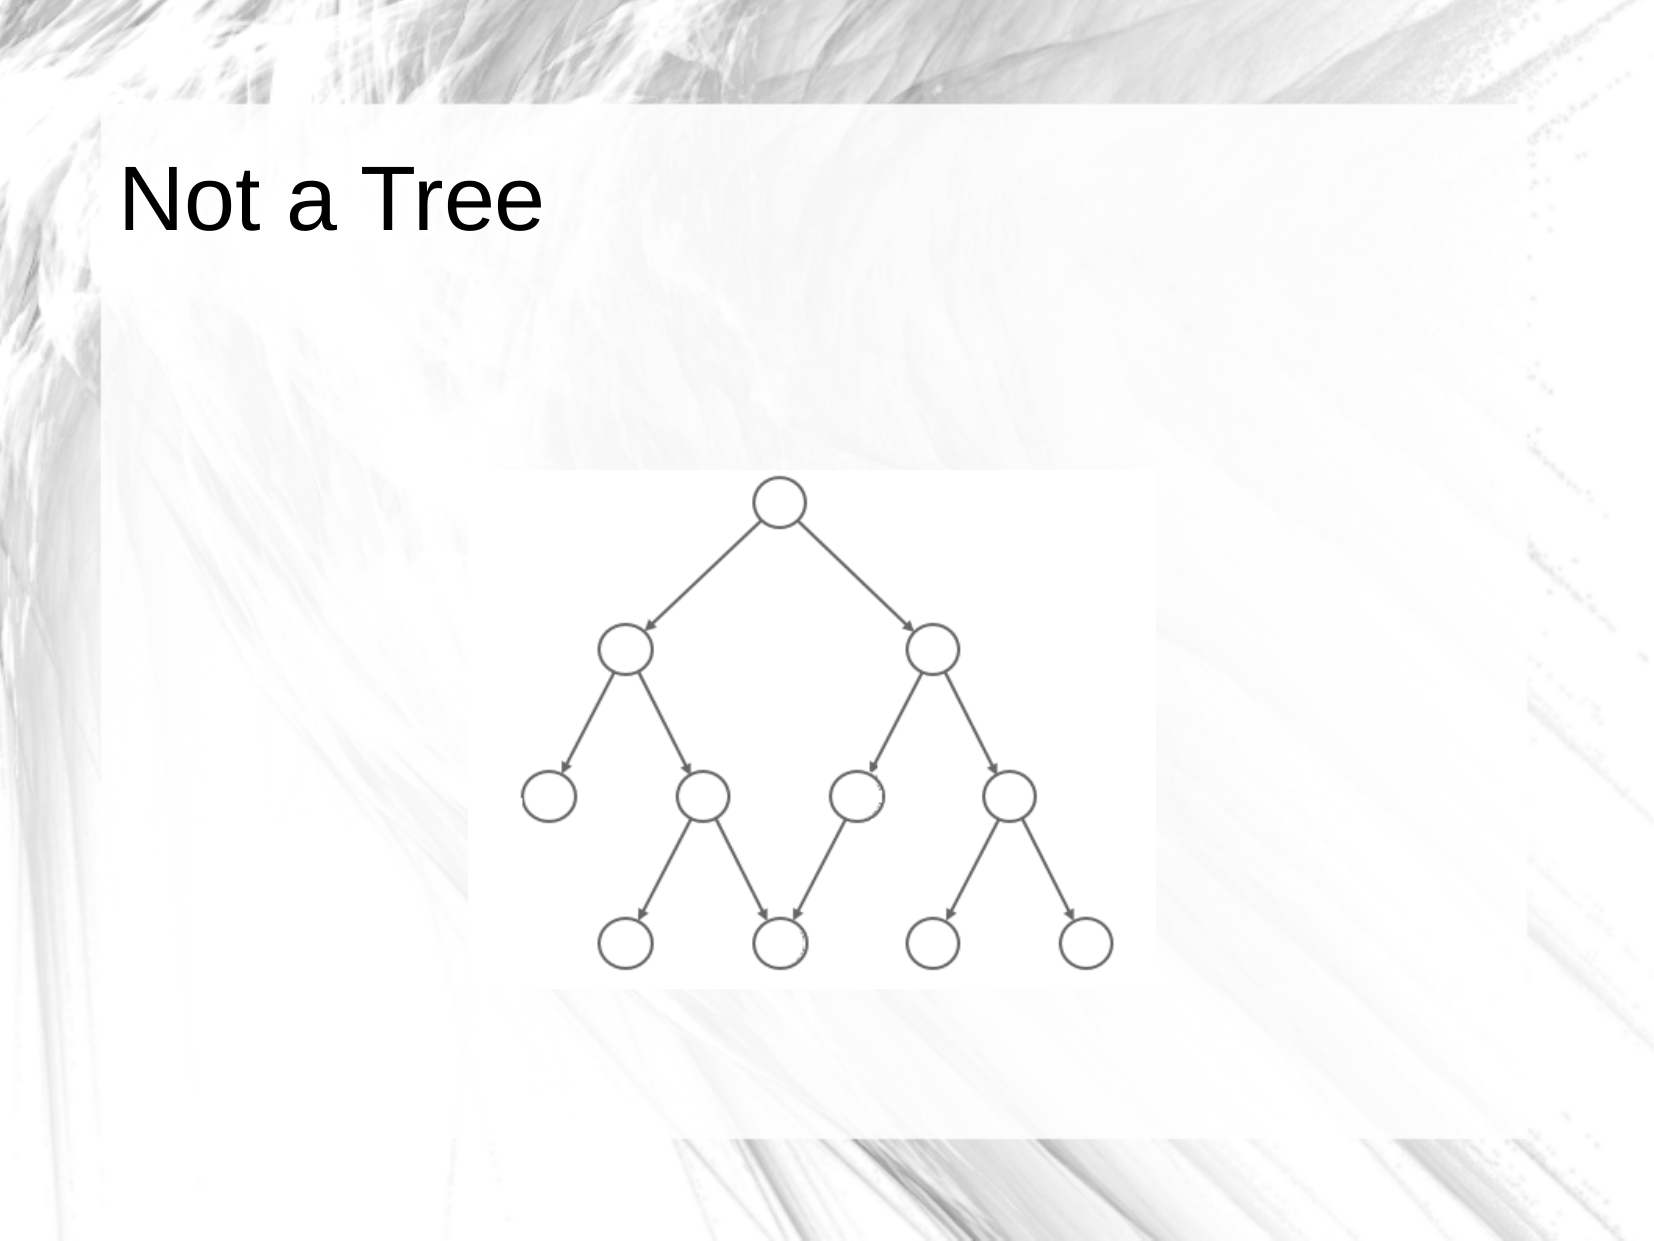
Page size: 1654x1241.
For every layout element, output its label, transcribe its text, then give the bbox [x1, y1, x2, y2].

picture [0, 0, 1654, 1241]
title Not a Tree [118, 93, 1506, 299]
